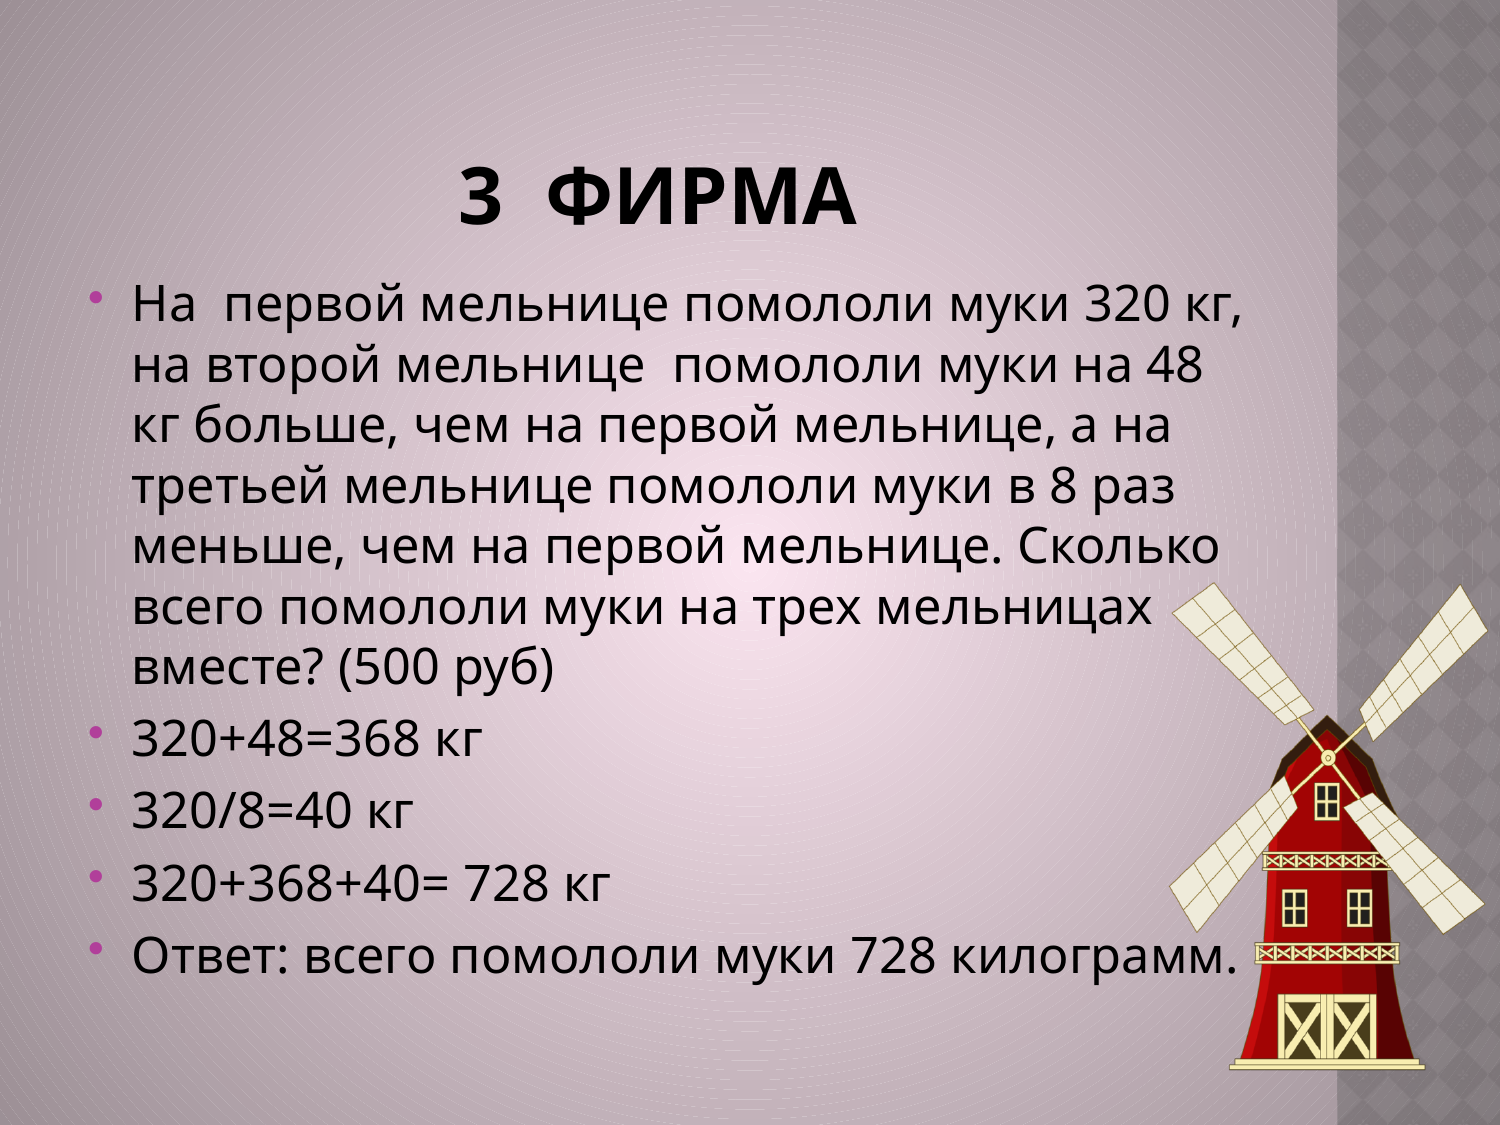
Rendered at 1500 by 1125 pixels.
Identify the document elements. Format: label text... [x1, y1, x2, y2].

list На первой мельнице помололи муки 320 кг, на второй мельнице помололи муки на 48 кг больше, чем на первой мельнице, а на третьей мельнице помололи муки в 8 раз меньше, чем на первой мельнице. Сколько всего помололи муки на трех мельницах вместе? (500 руб) 320+48=368 кг 320/8=40 кг 320+368+40= 728 кг Ответ: всего помололи муки 728 килограмм. [75, 264, 1263, 1059]
title 3 фирма [75, 52, 1263, 240]
picture [1160, 573, 1500, 1078]
